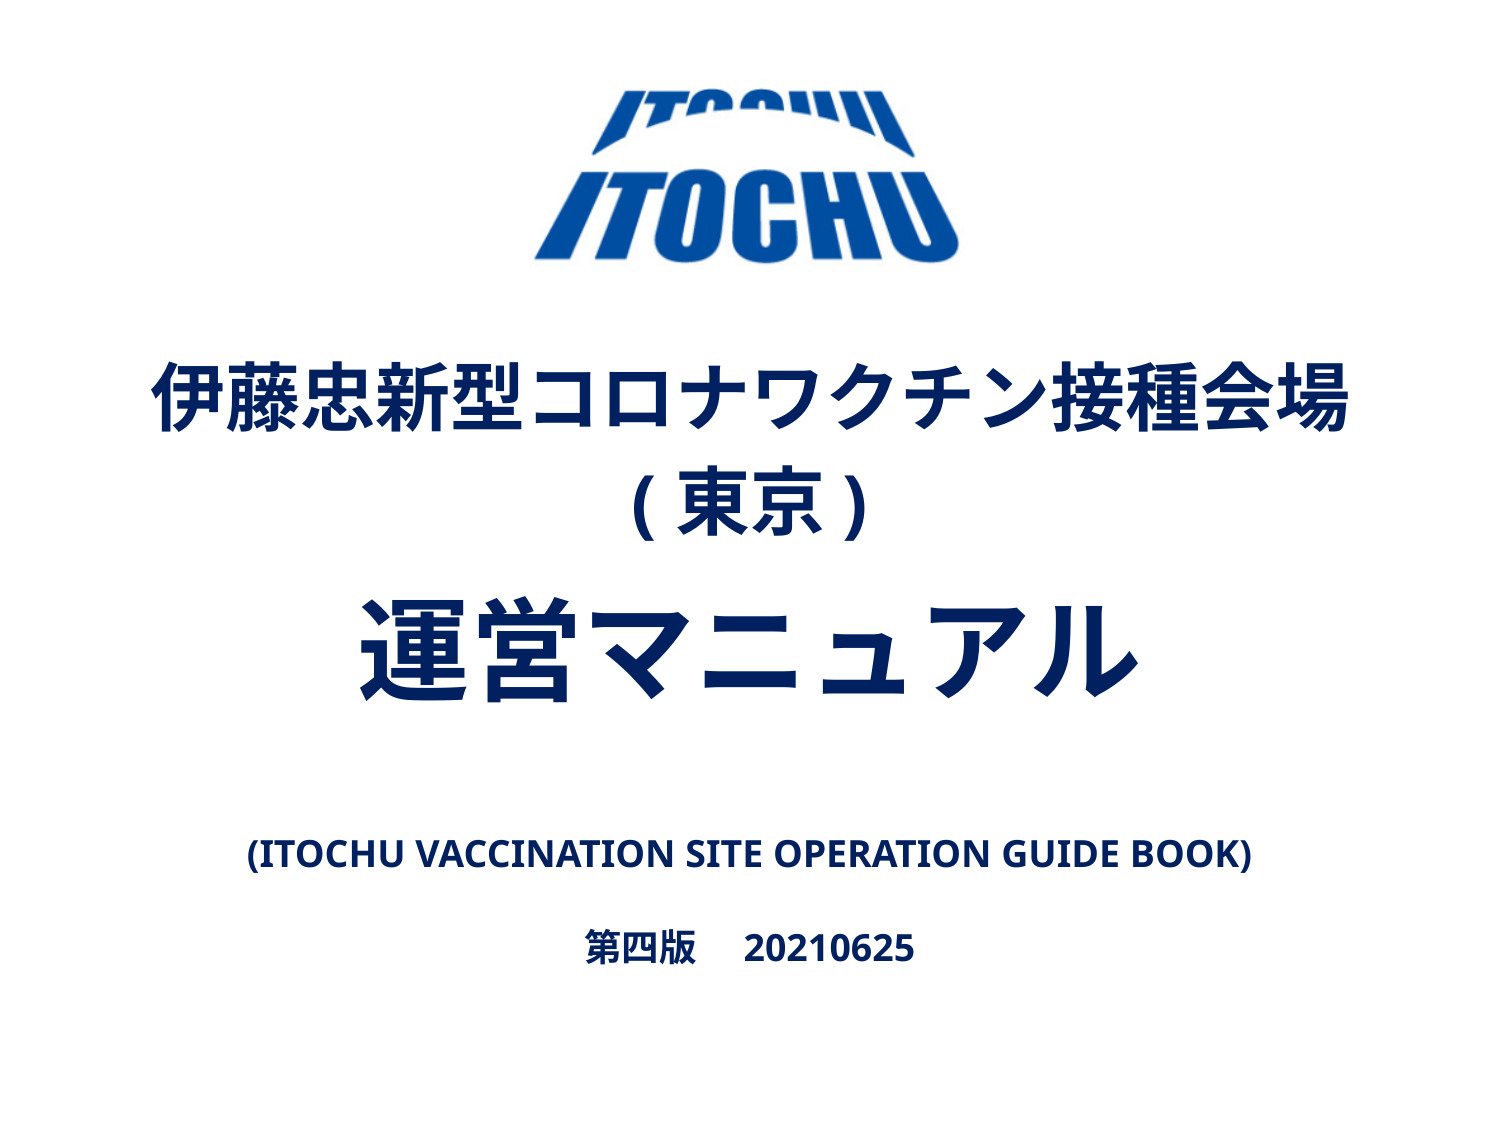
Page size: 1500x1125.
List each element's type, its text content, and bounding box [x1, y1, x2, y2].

text_box (ITOCHU VACCINATION SITE OPERATION GUIDE BOOK) [0, 836, 1500, 856]
text_box 第四版 20210625 [0, 856, 1500, 1037]
picture [513, 62, 978, 291]
text_box 伊藤忠新型コロナワクチン接種会場 (東京) [0, 360, 1500, 490]
text_box 運営マニュアル [0, 490, 1500, 836]
